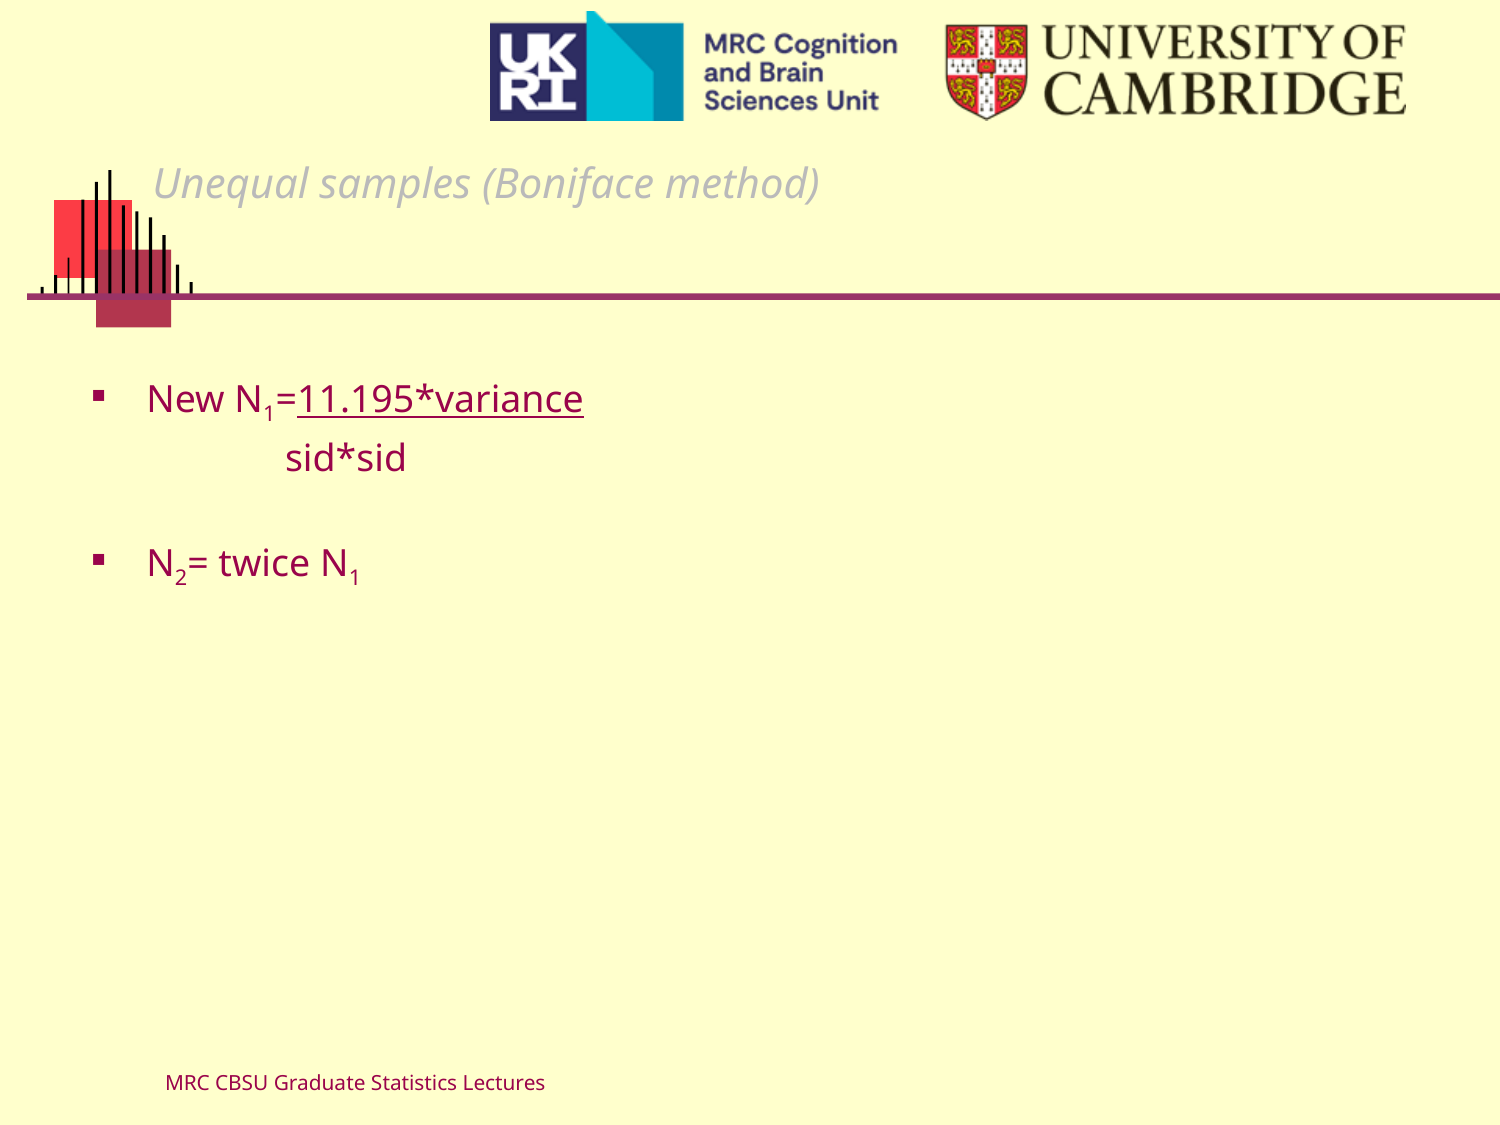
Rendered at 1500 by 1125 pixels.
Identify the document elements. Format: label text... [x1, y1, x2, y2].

footer MRC CBSU Graduate Statistics Lectures [149, 1062, 988, 1101]
list New N1=11.195*variance sid*sid N2= twice N1 [75, 262, 1425, 1038]
picture [490, 11, 1406, 121]
title Unequal samples (Boniface method) [137, 137, 988, 233]
